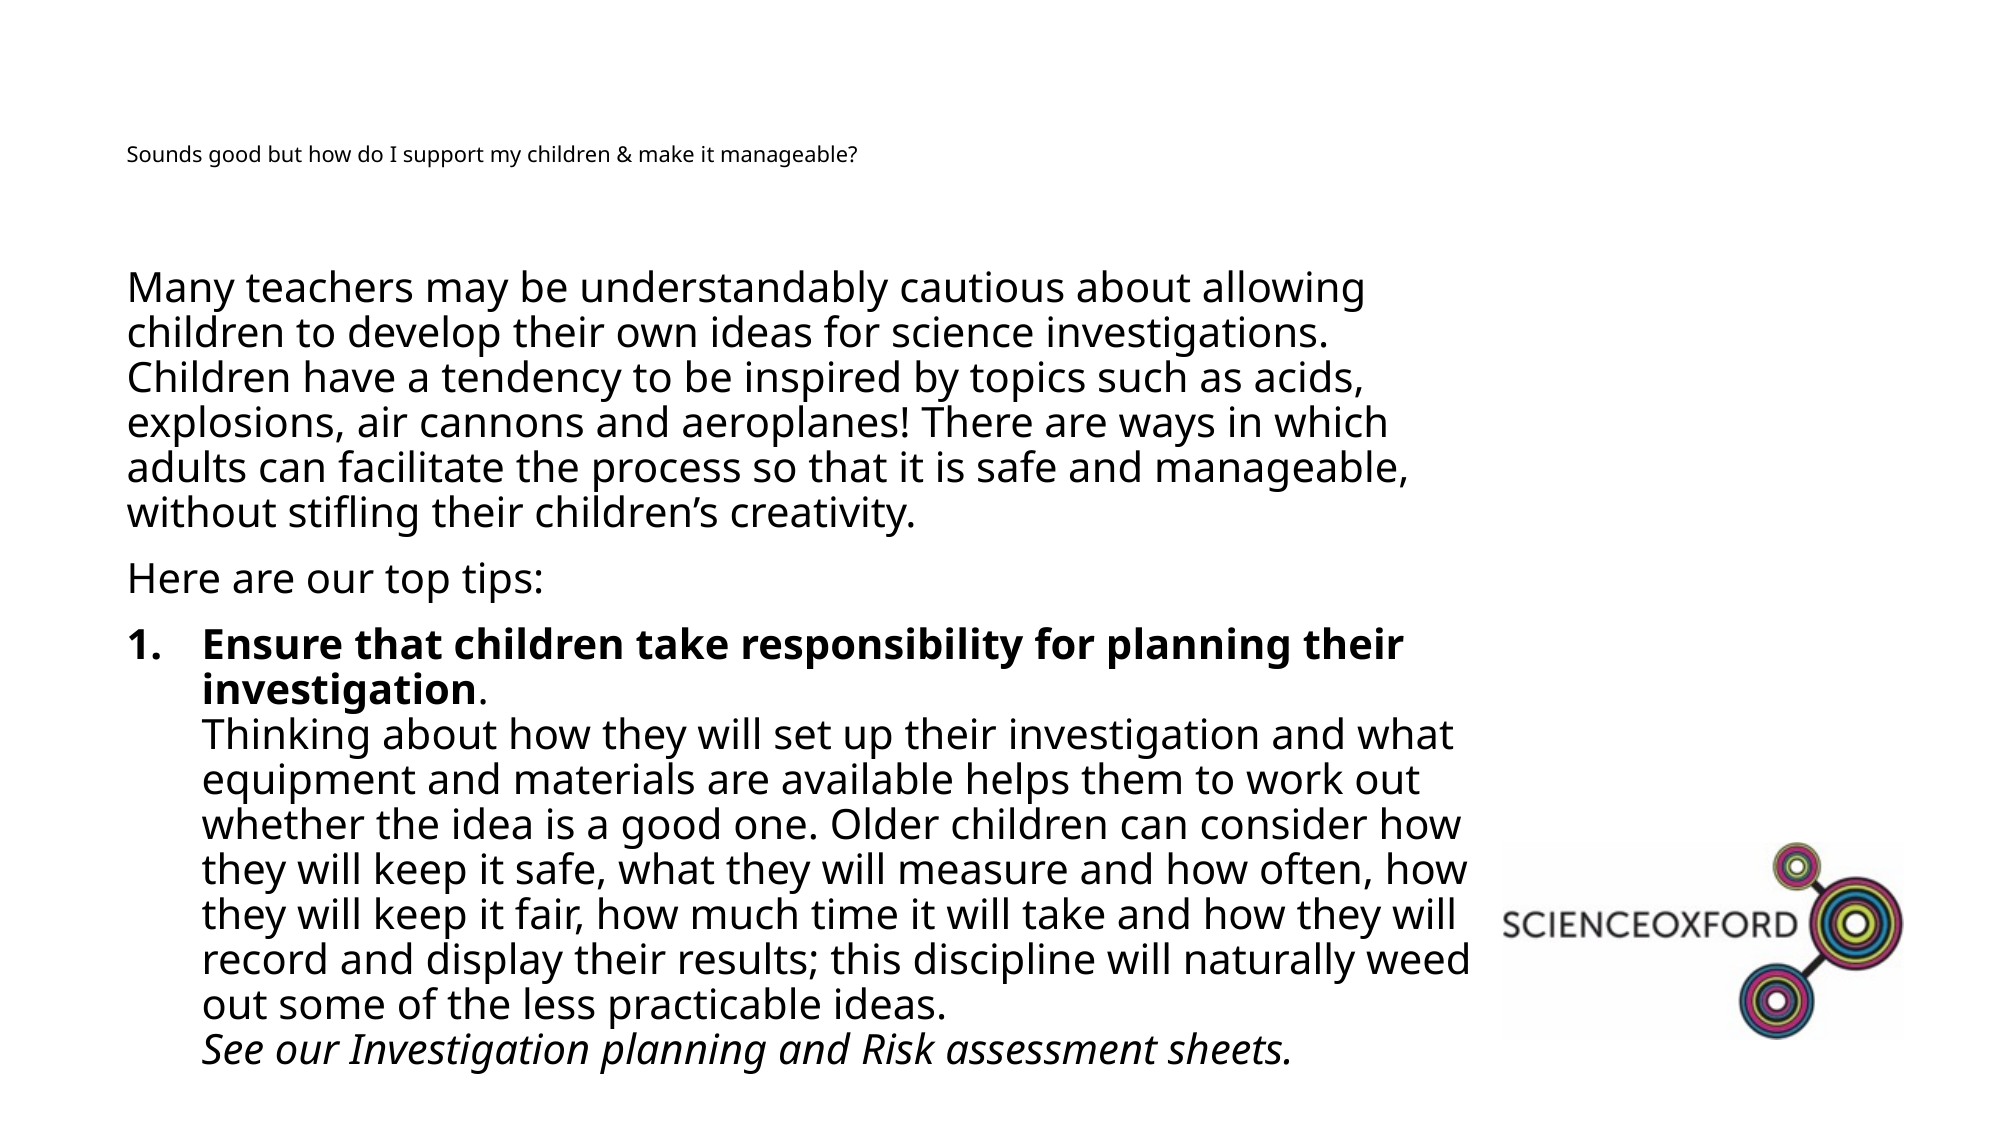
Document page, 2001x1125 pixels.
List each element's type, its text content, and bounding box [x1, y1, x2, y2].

picture [1502, 842, 1904, 1040]
title Sounds good but how do I support my children & make it manageable? [111, 64, 1837, 249]
list Many teachers may be understandably cautious about allowing children to develop their own ideas for science investigations. Children have a tendency to be inspired by topics such as acids, explosions, air cannons and aeroplanes! There are ways in which adults can facilitate the process so that it is safe and manageable, without stifling their children’s creativity. Here are our top tips: Ensure that children take responsibility for planning their investigation. Thinking about how they will set up their investigation and what equipment and materials are available helps them to work out whether the idea is a good one. Older children can consider how they will keep it safe, what they will measure and how often, how they will keep it fair, how much time it will take and how they will record and display their results; this discipline will naturally weed out some of the less practicable ideas. See our Investigation planning and Risk assessment sheets. [111, 259, 1508, 1050]
